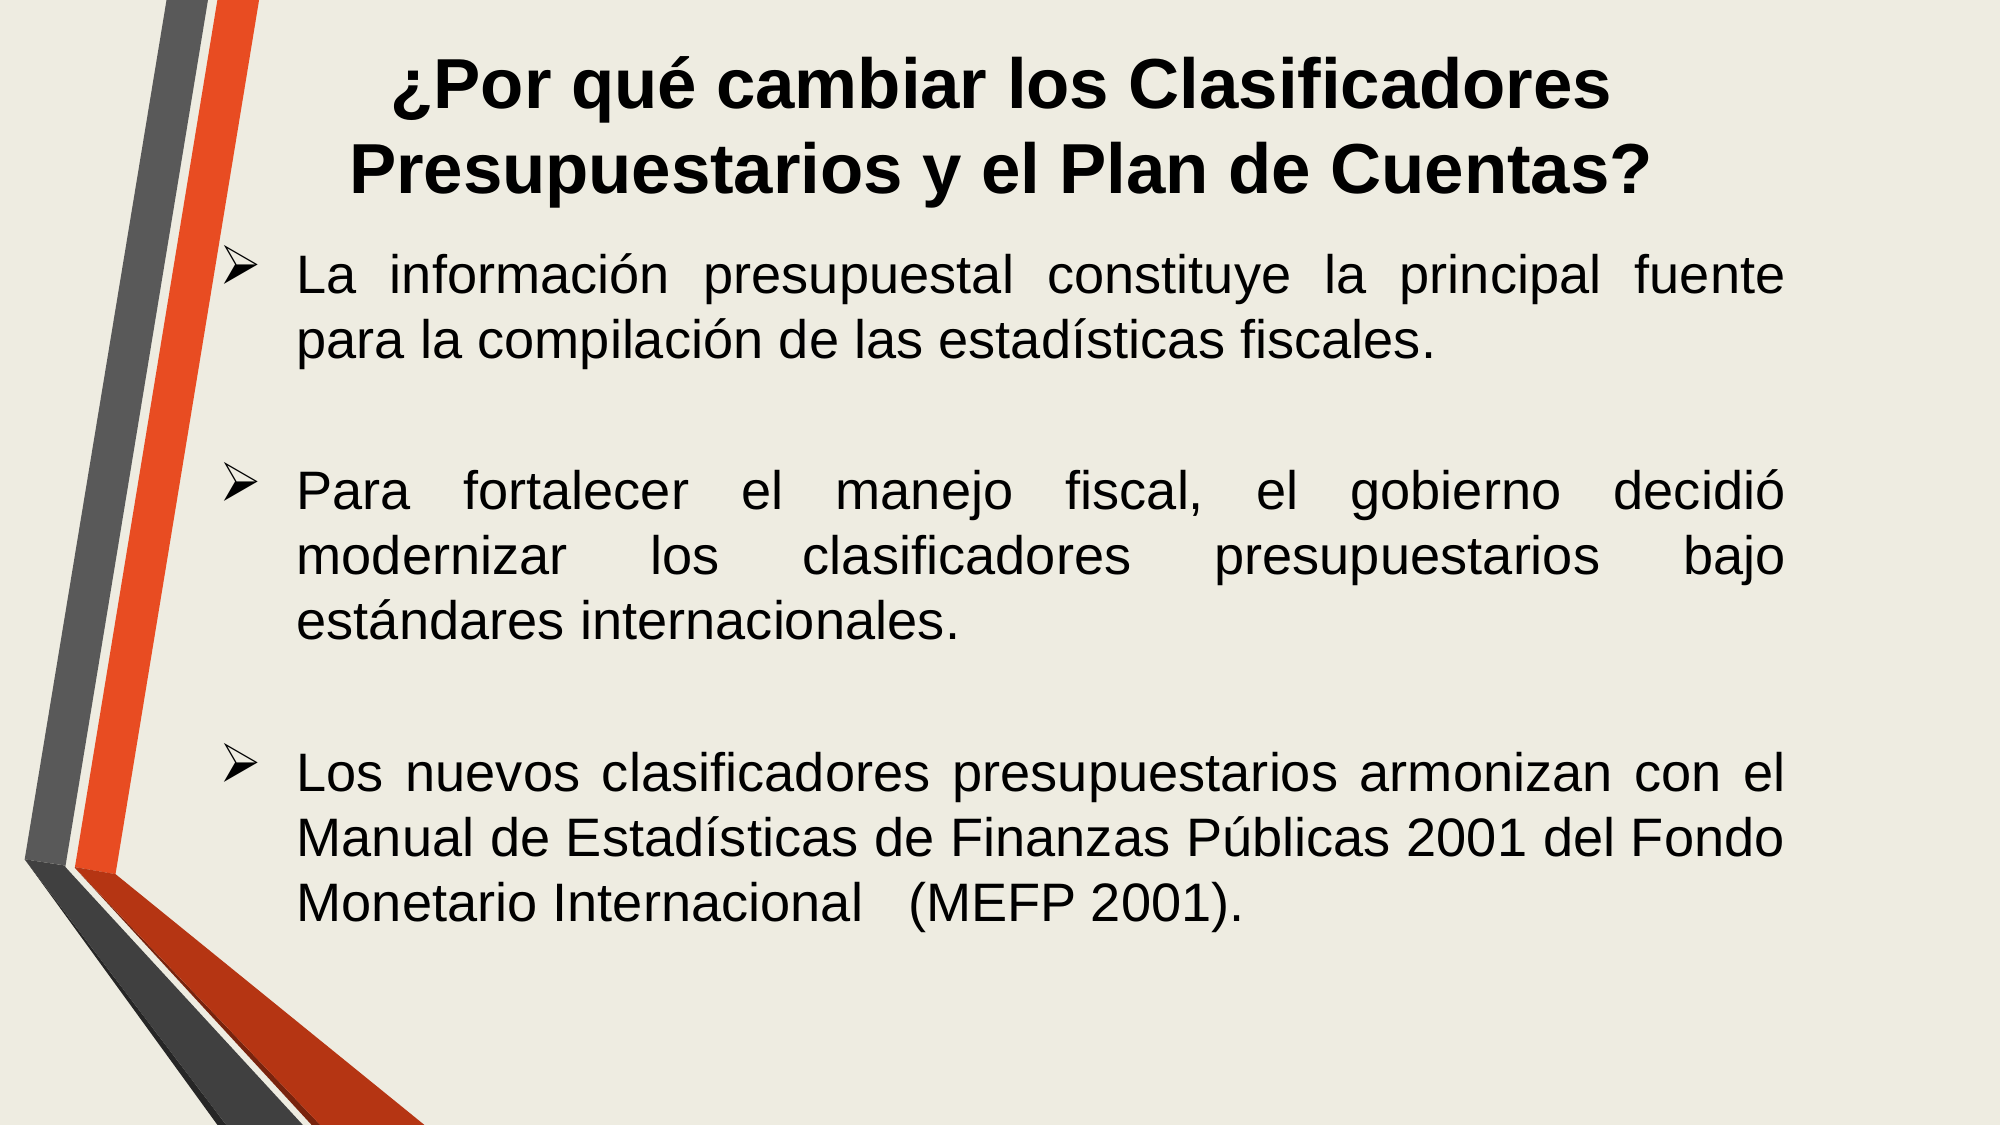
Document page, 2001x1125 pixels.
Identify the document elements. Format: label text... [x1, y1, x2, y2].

text_box ¿Por qué cambiar los Clasificadores Presupuestarios y el Plan de Cuentas? [326, 23, 1677, 223]
text_box La información presupuestal constituye la principal fuente para la compilación de las estadísticas fiscales. Para fortalecer el manejo fiscal, el gobierno decidió modernizar los clasificadores presupuestarios bajo estándares internacionales. Los nuevos clasificadores presupuestarios armonizan con el Manual de Estadísticas de Finanzas Públicas 2001 del Fondo Monetario Internacional (MEFP 2001). [204, 231, 1803, 1125]
